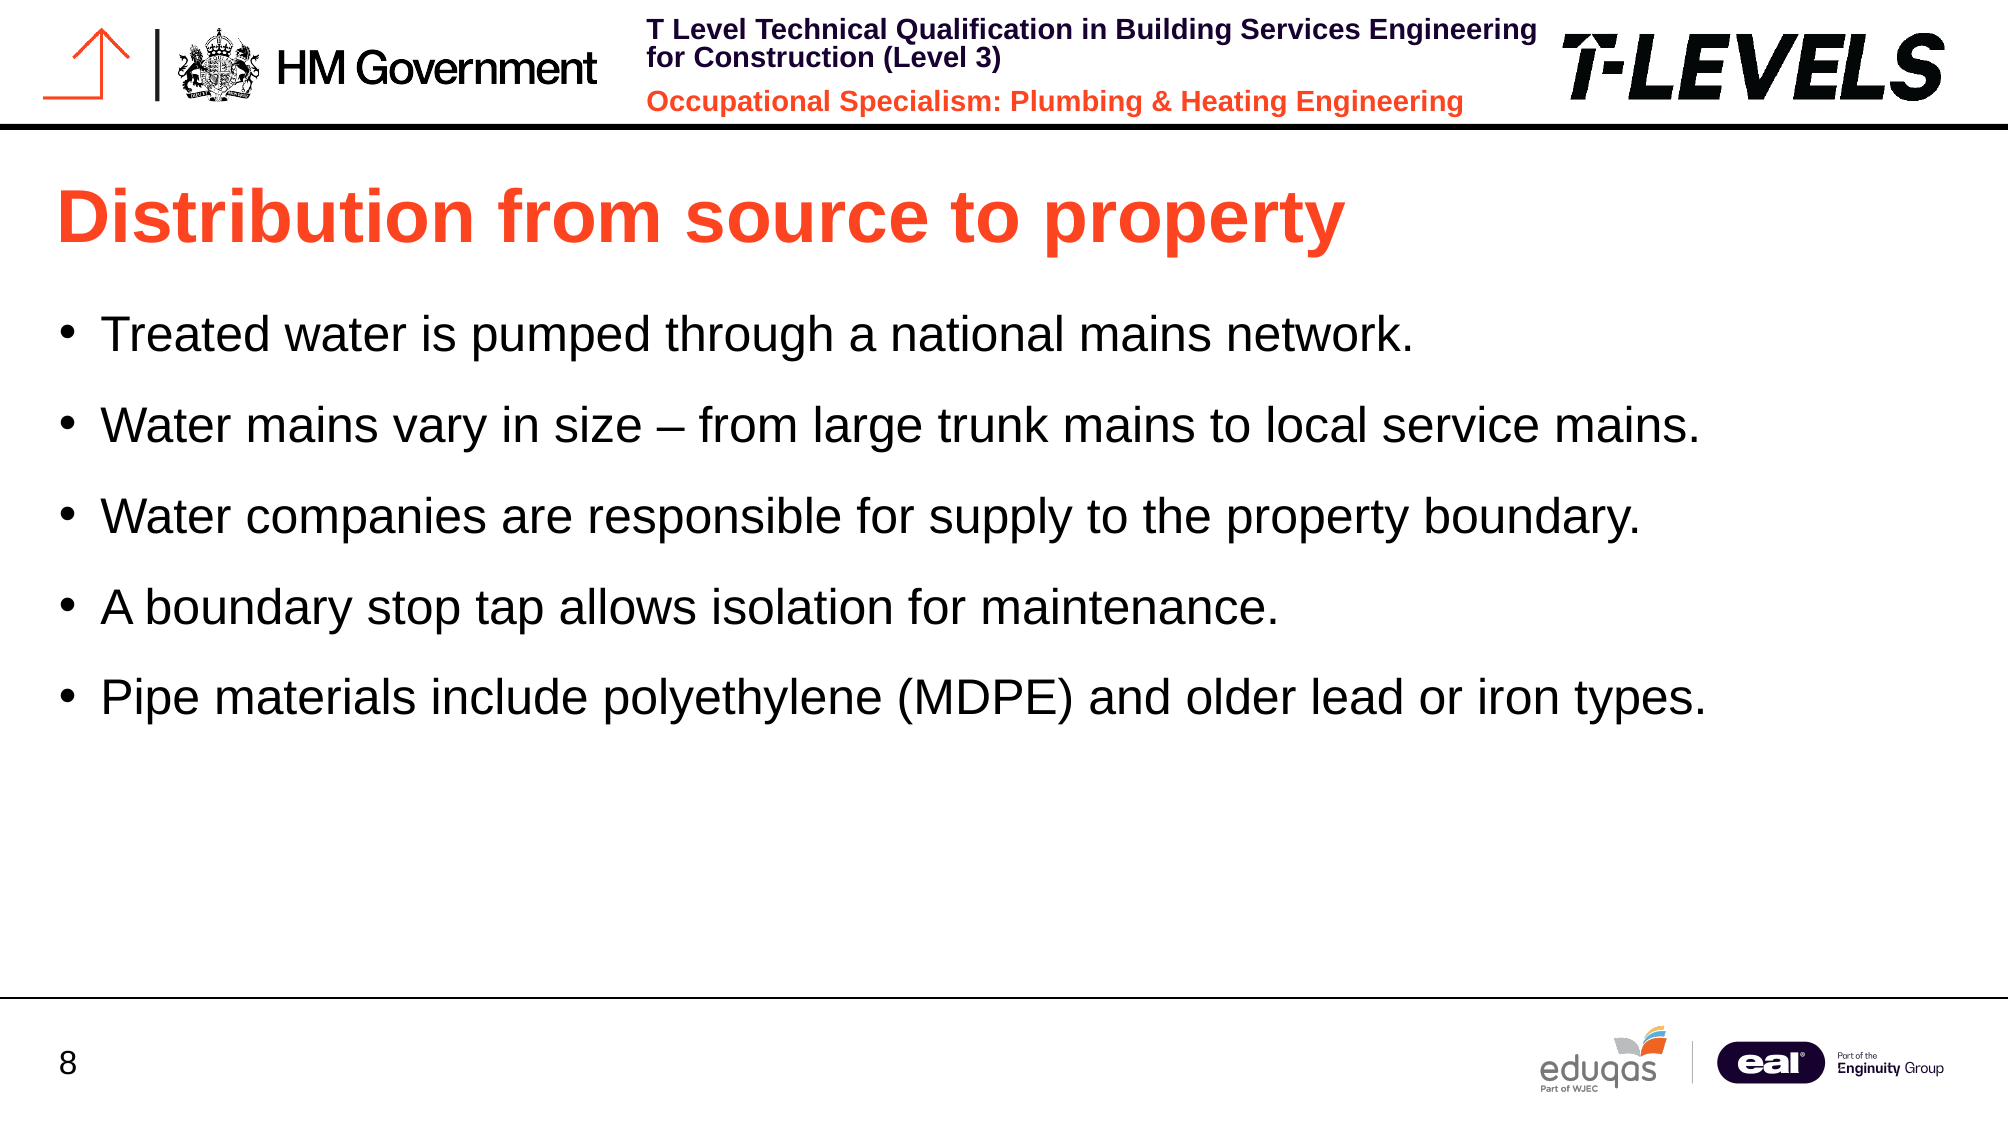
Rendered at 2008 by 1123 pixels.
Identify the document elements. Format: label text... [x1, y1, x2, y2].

picture [1543, 25, 1964, 108]
picture [38, 27, 136, 100]
list Treated water is pumped through a national mains network. Water mains vary in size – from large trunk mains to local service mains. Water companies are responsible for supply to the property boundary. A boundary stop tap allows isolation for maintenance. Pipe materials include polyethylene (MDPE) and older lead or iron types. [59, 295, 1949, 989]
picture [155, 28, 597, 102]
picture [1535, 1021, 1949, 1097]
title Distribution from source to property [41, 111, 1949, 314]
